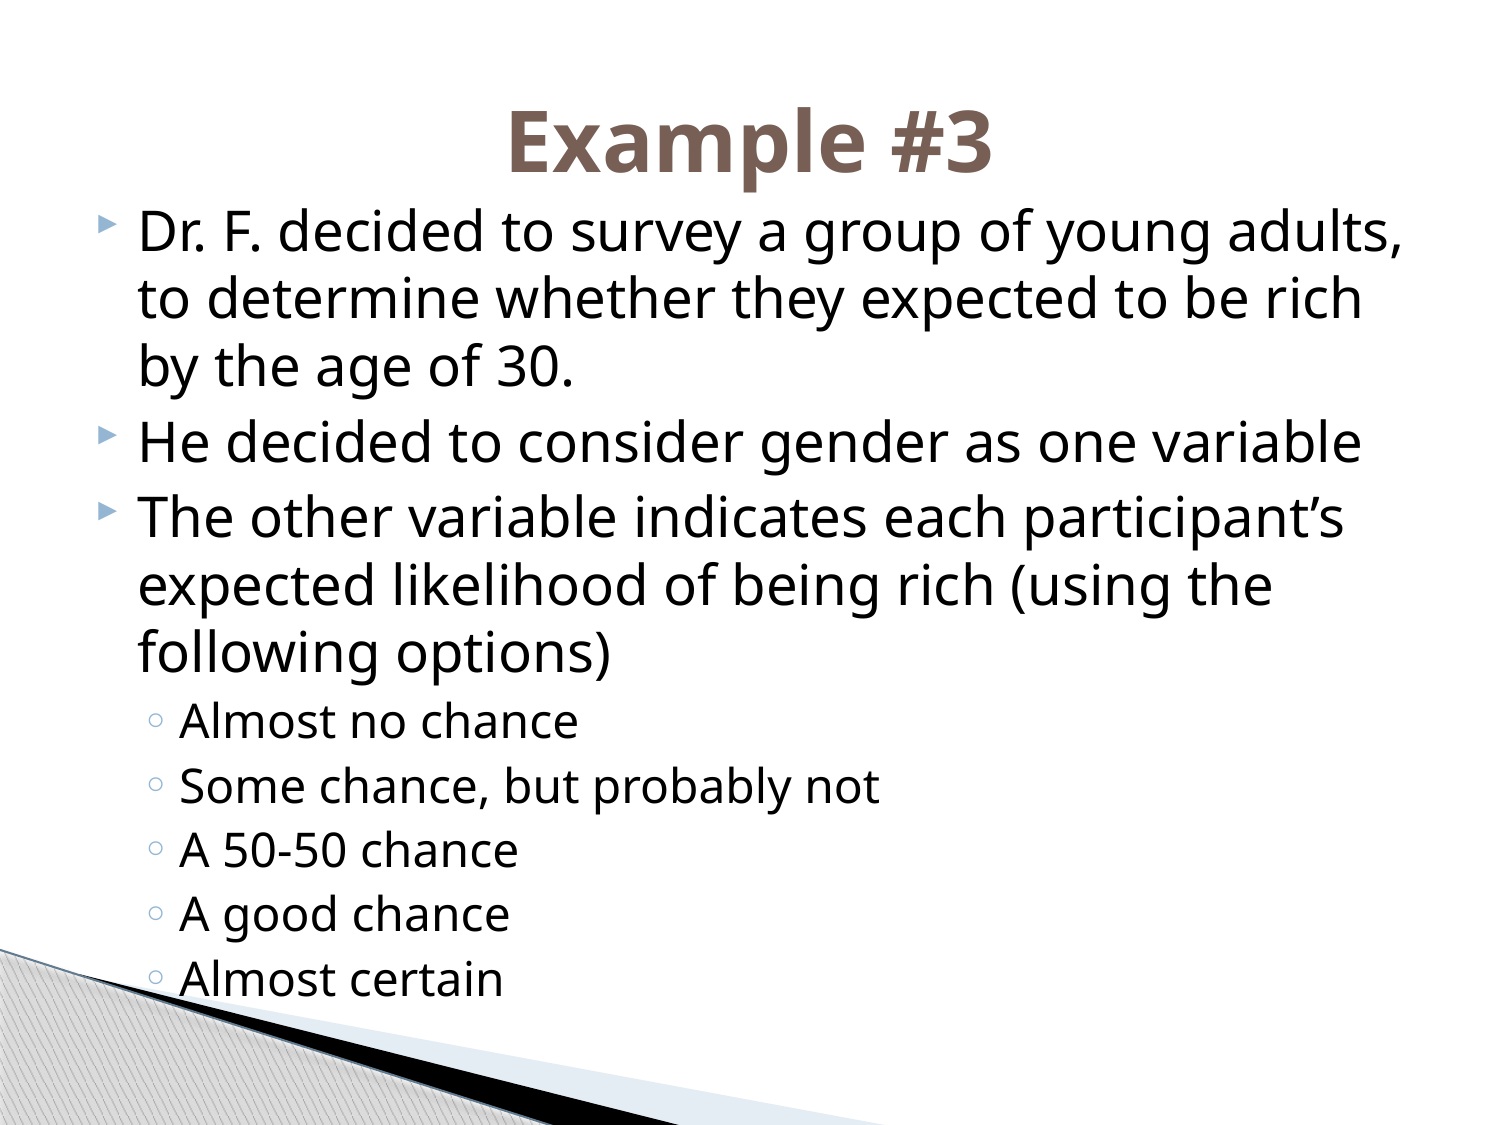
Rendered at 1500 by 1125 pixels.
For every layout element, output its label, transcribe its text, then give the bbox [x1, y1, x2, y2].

title Example #3 [75, 45, 1425, 233]
list Dr. F. decided to survey a group of young adults, to determine whether they expected to be rich by the age of 30. He decided to consider gender as one variable The other variable indicates each participant’s expected likelihood of being rich (using the following options) Almost no chance Some chance, but probably not A 50-50 chance A good chance Almost certain [62, 187, 1425, 1050]
